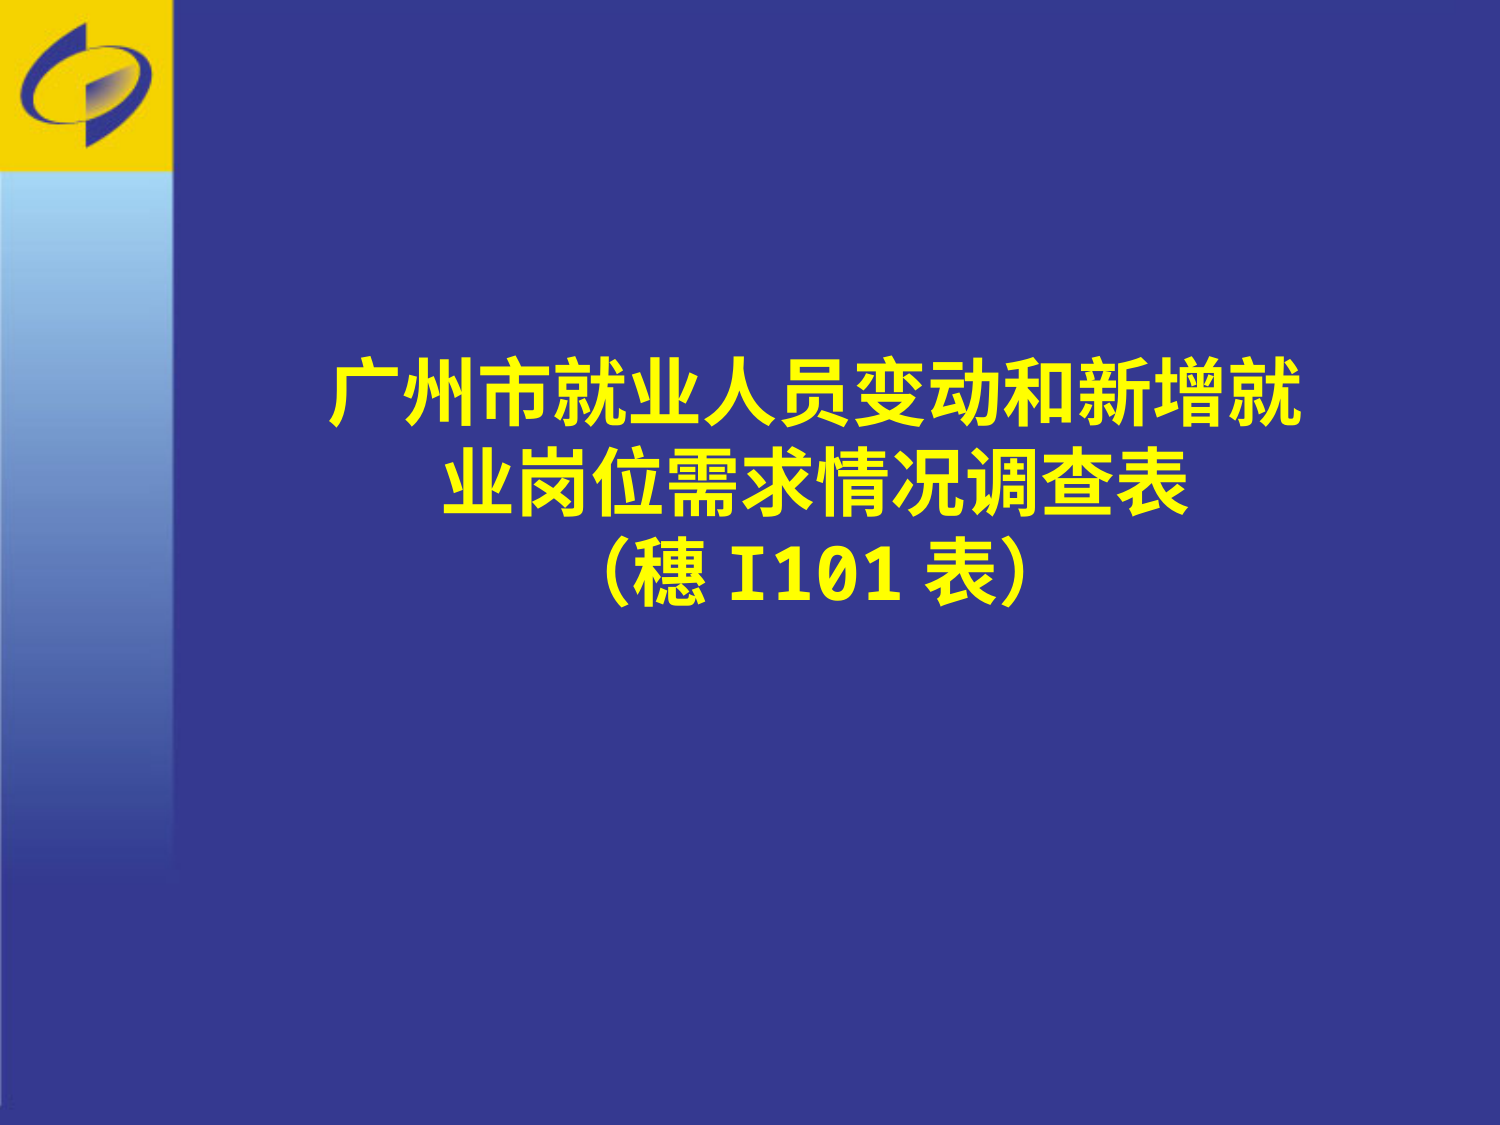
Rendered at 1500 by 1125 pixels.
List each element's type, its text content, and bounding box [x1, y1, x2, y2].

text_box 广州市就业人员变动和新增就业岗位需求情况调查表 （穗I101表） [302, 338, 1329, 624]
picture [0, 0, 1500, 1125]
